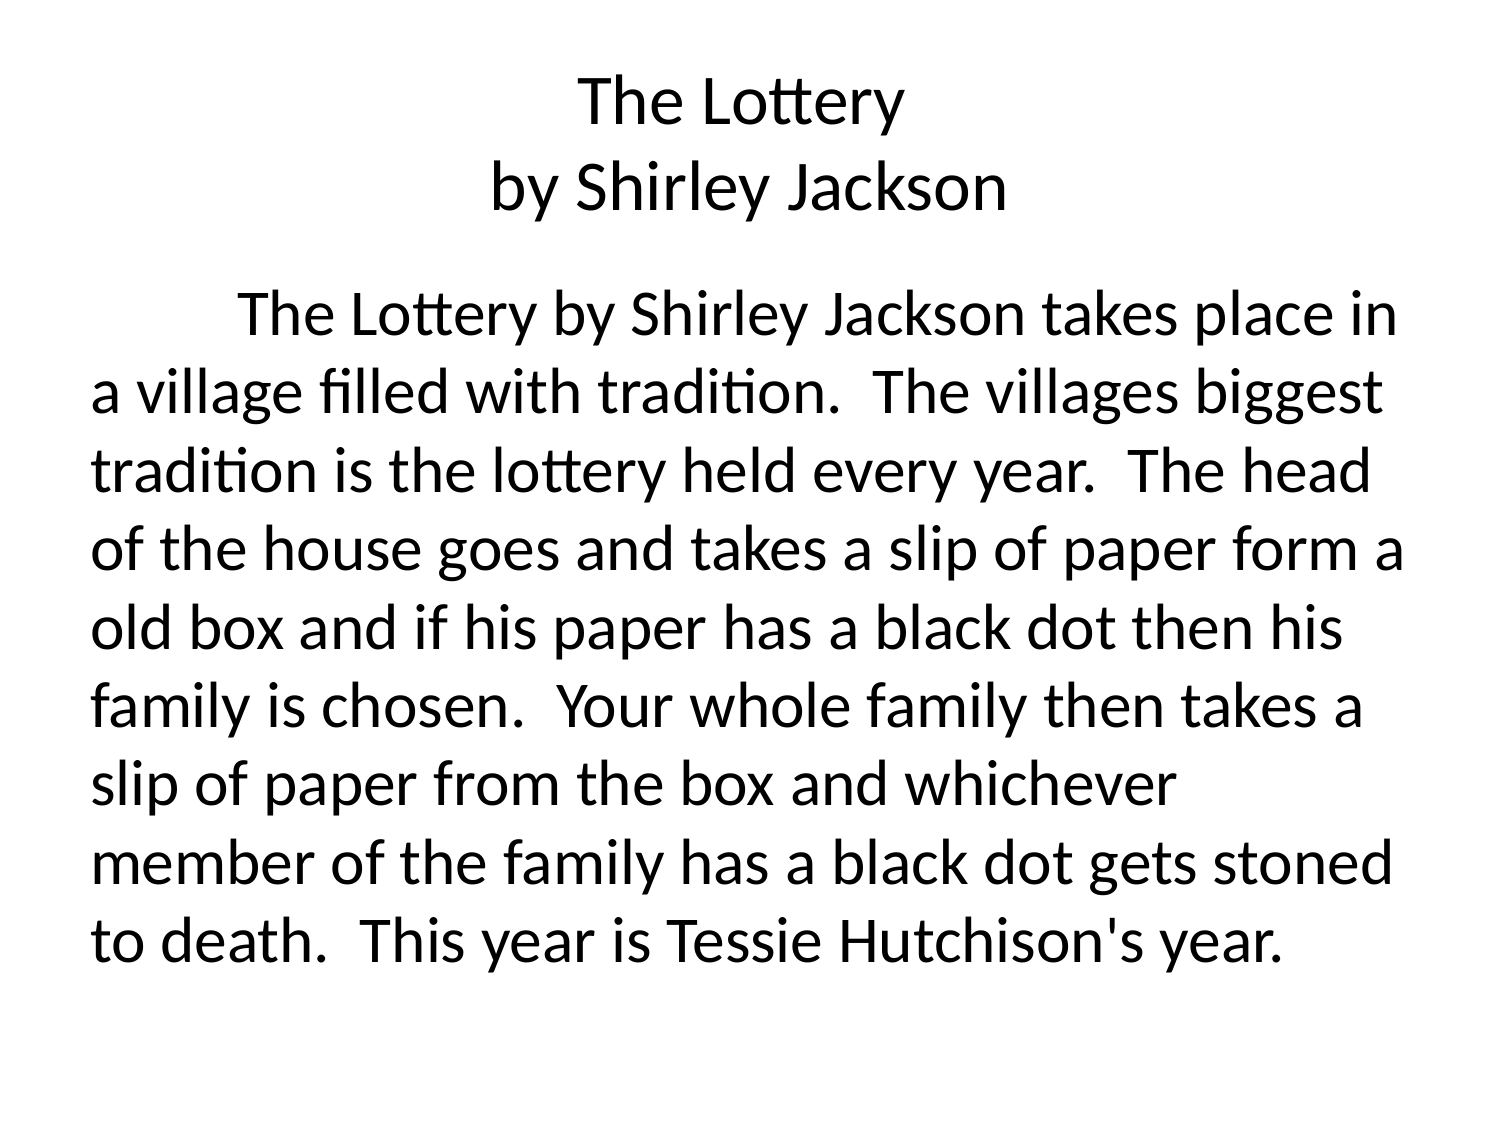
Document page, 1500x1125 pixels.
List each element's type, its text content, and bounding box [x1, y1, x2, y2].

title The Lottery by Shirley Jackson [75, 45, 1425, 233]
list The Lottery by Shirley Jackson takes place in a village filled with tradition. The villages biggest tradition is the lottery held every year. The head of the house goes and takes a slip of paper form a old box and if his paper has a black dot then his family is chosen. Your whole family then takes a slip of paper from the box and whichever member of the family has a black dot gets stoned to death. This year is Tessie Hutchison's year. [75, 262, 1425, 1005]
